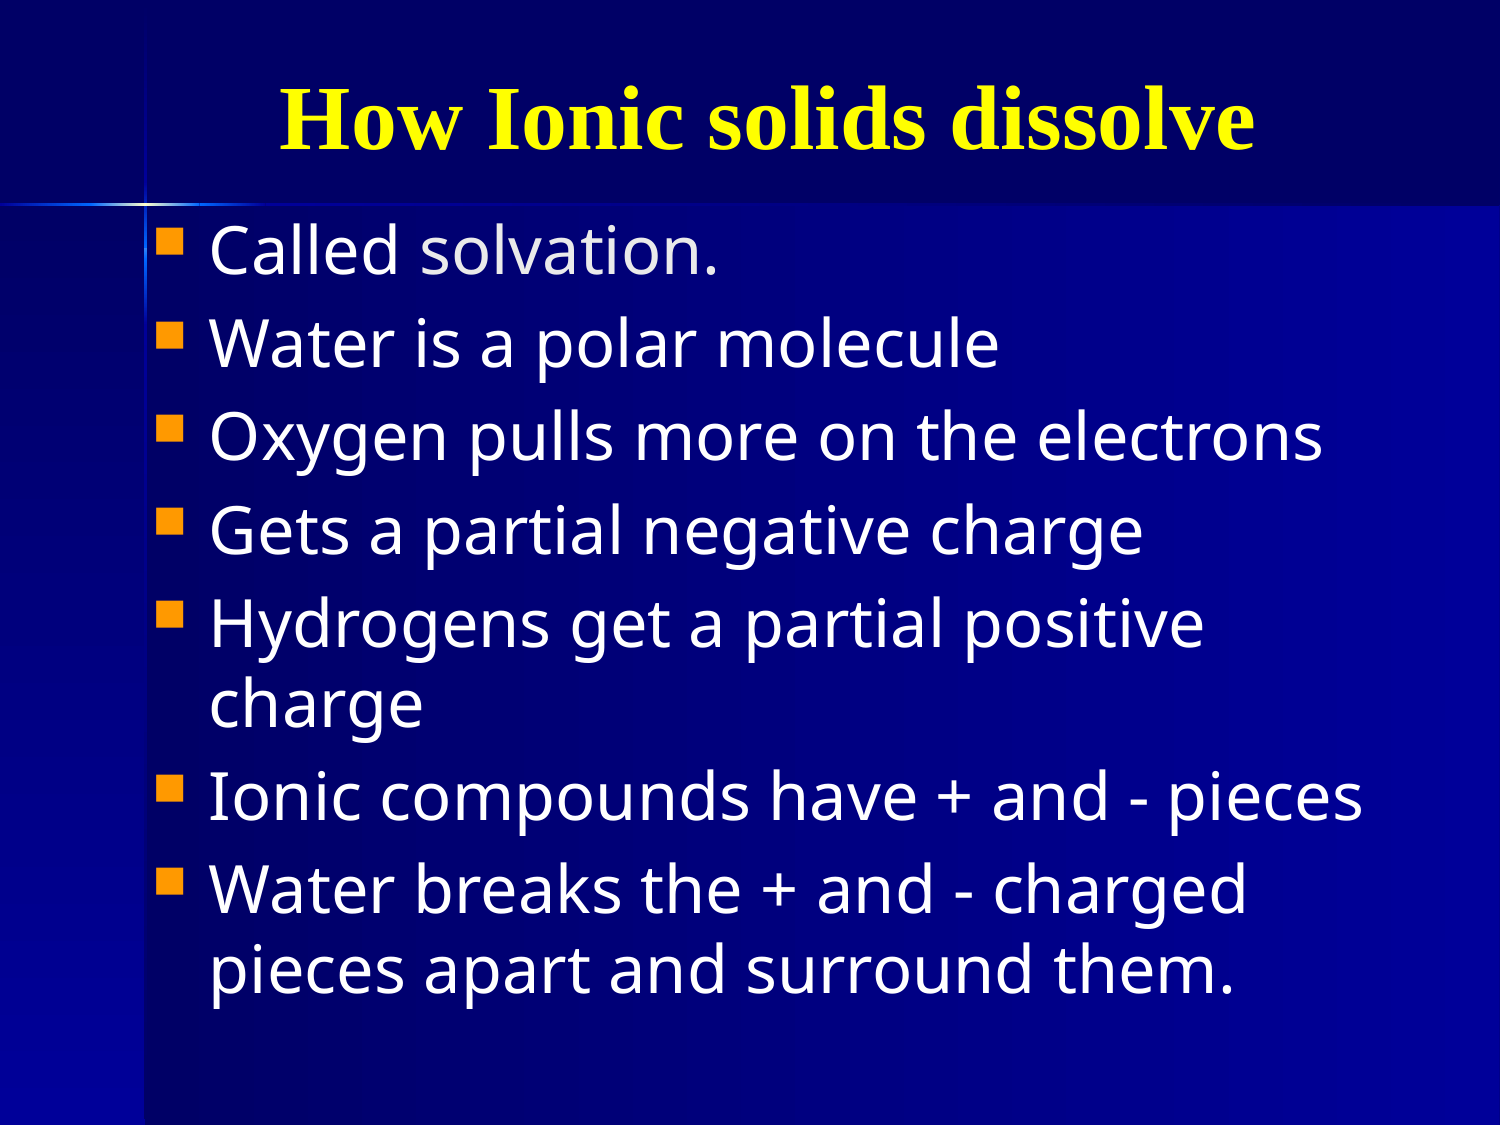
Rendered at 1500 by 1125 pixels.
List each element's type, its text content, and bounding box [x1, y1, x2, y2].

title How Ionic solids dissolve [149, 49, 1388, 199]
list Called solvation. Water is a polar molecule Oxygen pulls more on the electrons Gets a partial negative charge Hydrogens get a partial positive charge Ionic compounds have + and - pieces Water breaks the + and - charged pieces apart and surround them. [137, 199, 1413, 1001]
